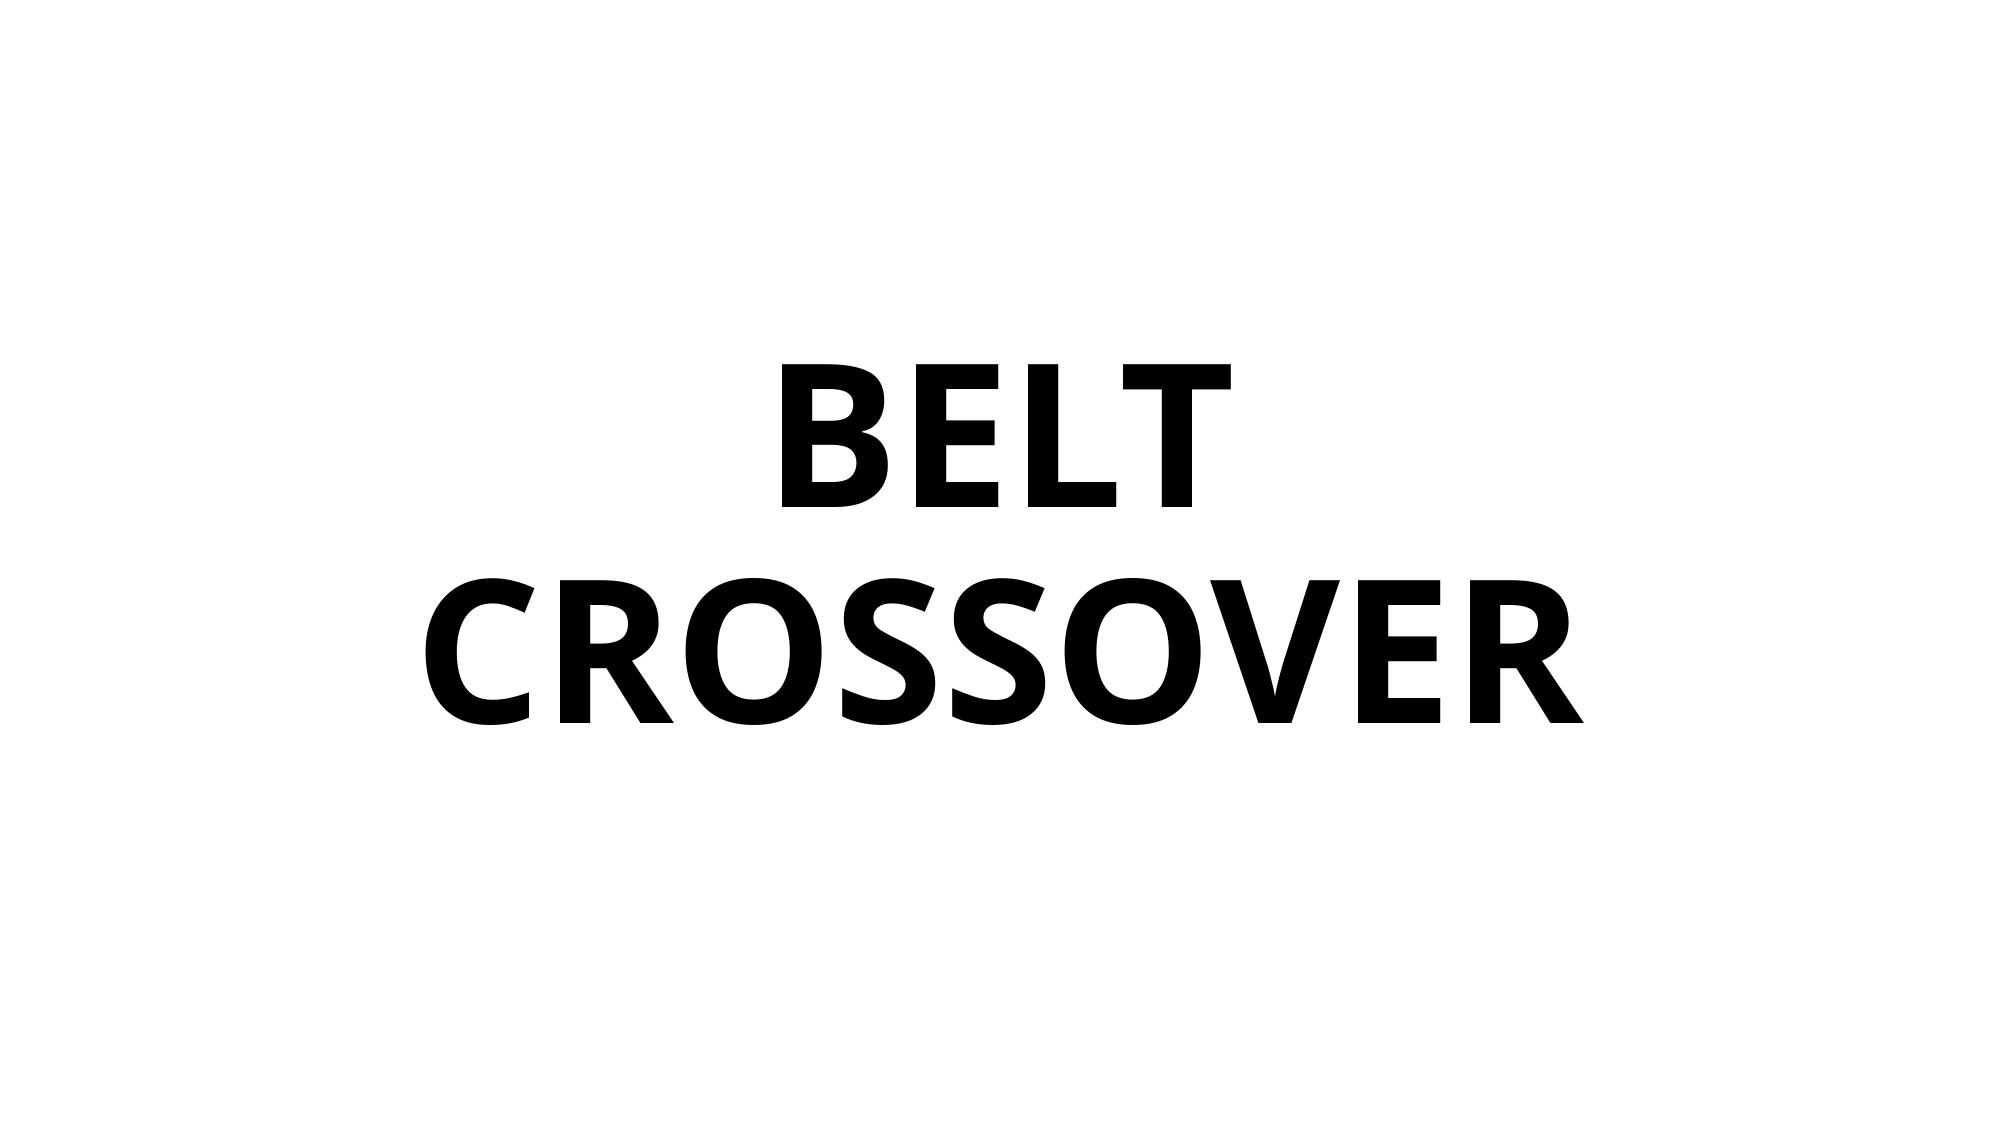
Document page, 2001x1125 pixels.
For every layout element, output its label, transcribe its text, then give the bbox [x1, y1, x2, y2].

title BELT CROSSOVER [137, 59, 1863, 1042]
